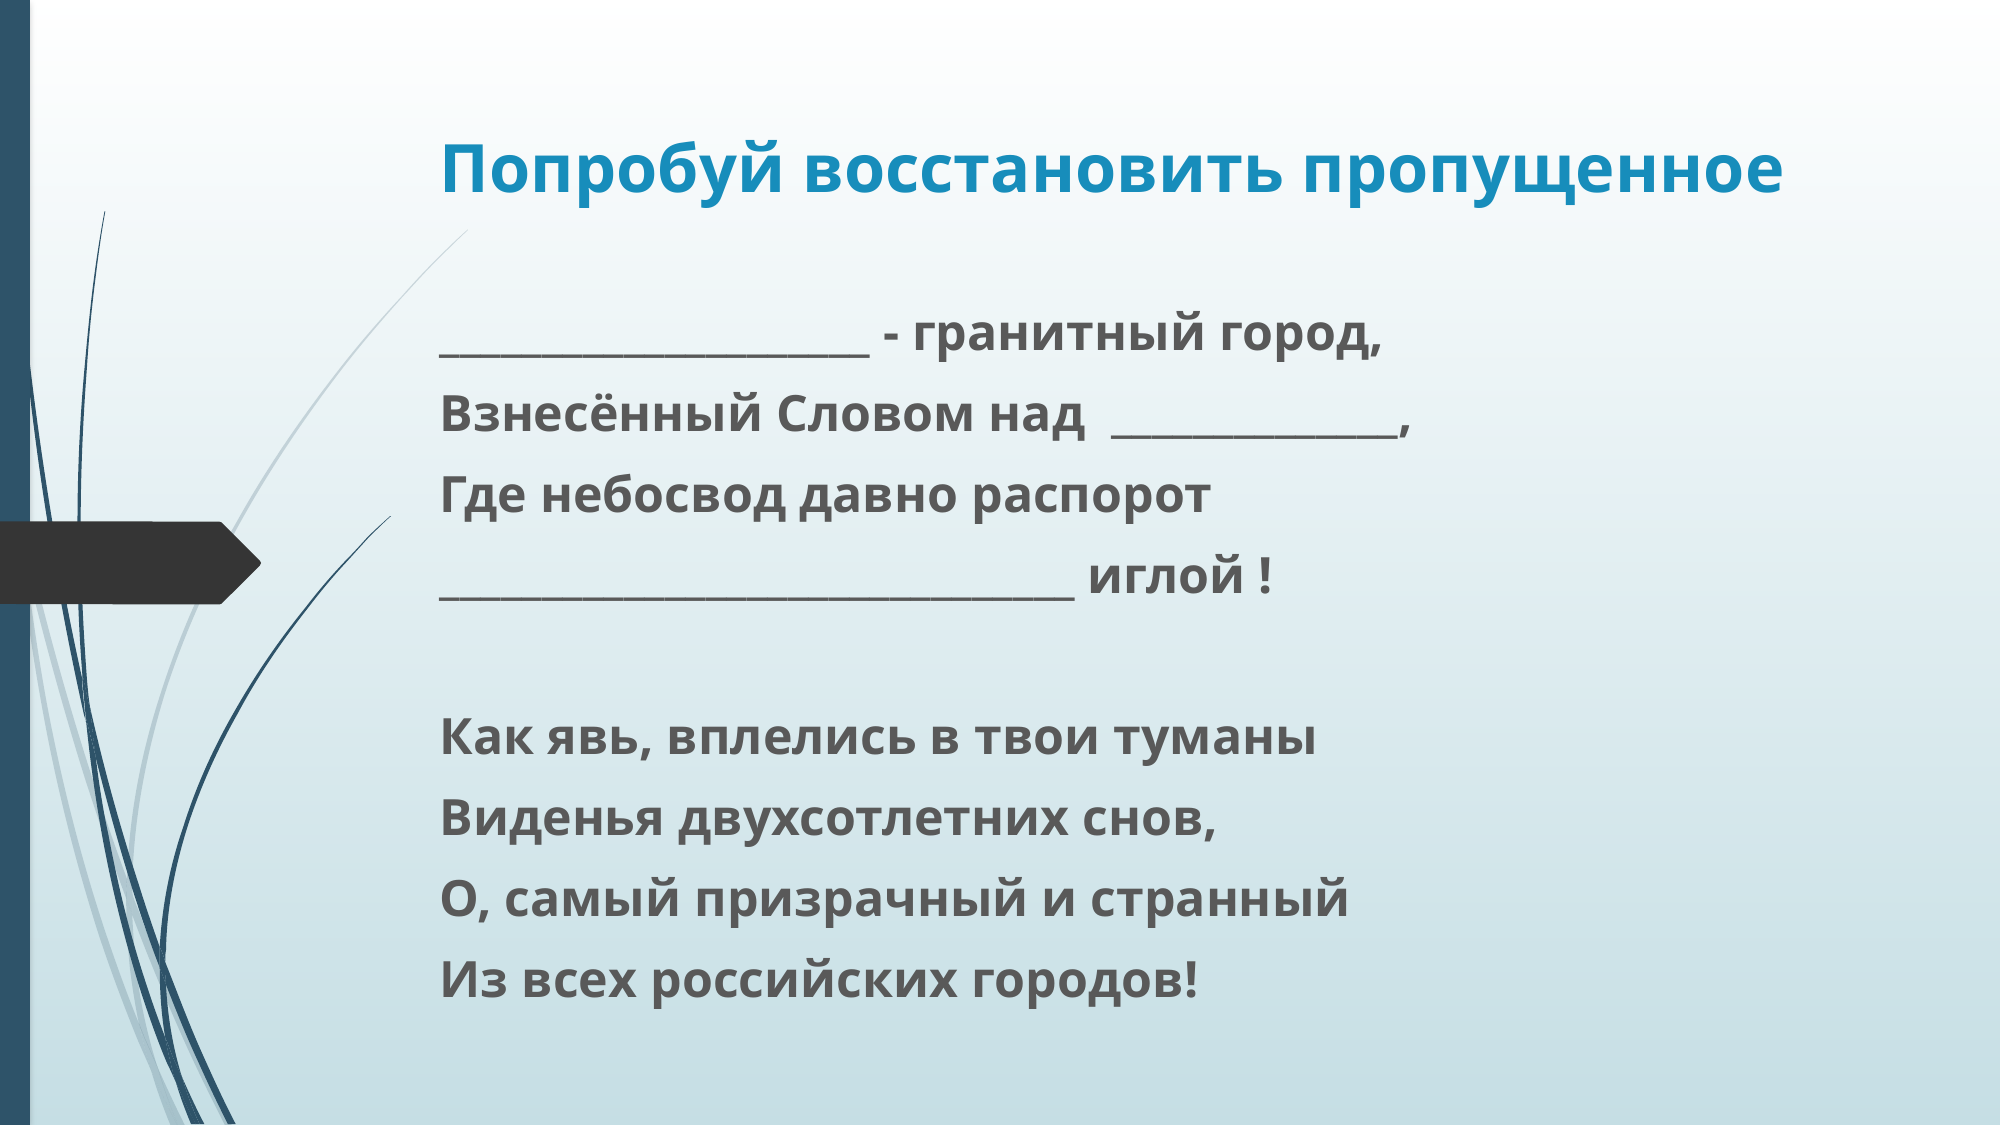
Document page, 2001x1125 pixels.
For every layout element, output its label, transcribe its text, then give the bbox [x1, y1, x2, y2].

list _____________________ - гранитный город, Взнесённый Словом над ______________, Где небосвод давно распорот _______________________________ иглой ! Как явь, вплелись в твои туманы Виденья двухсотлетних снов, О, самый призрачный и странный Из всех российских городов! [424, 299, 1888, 1008]
title Попробуй восстановить пропущенное [424, 99, 1888, 231]
